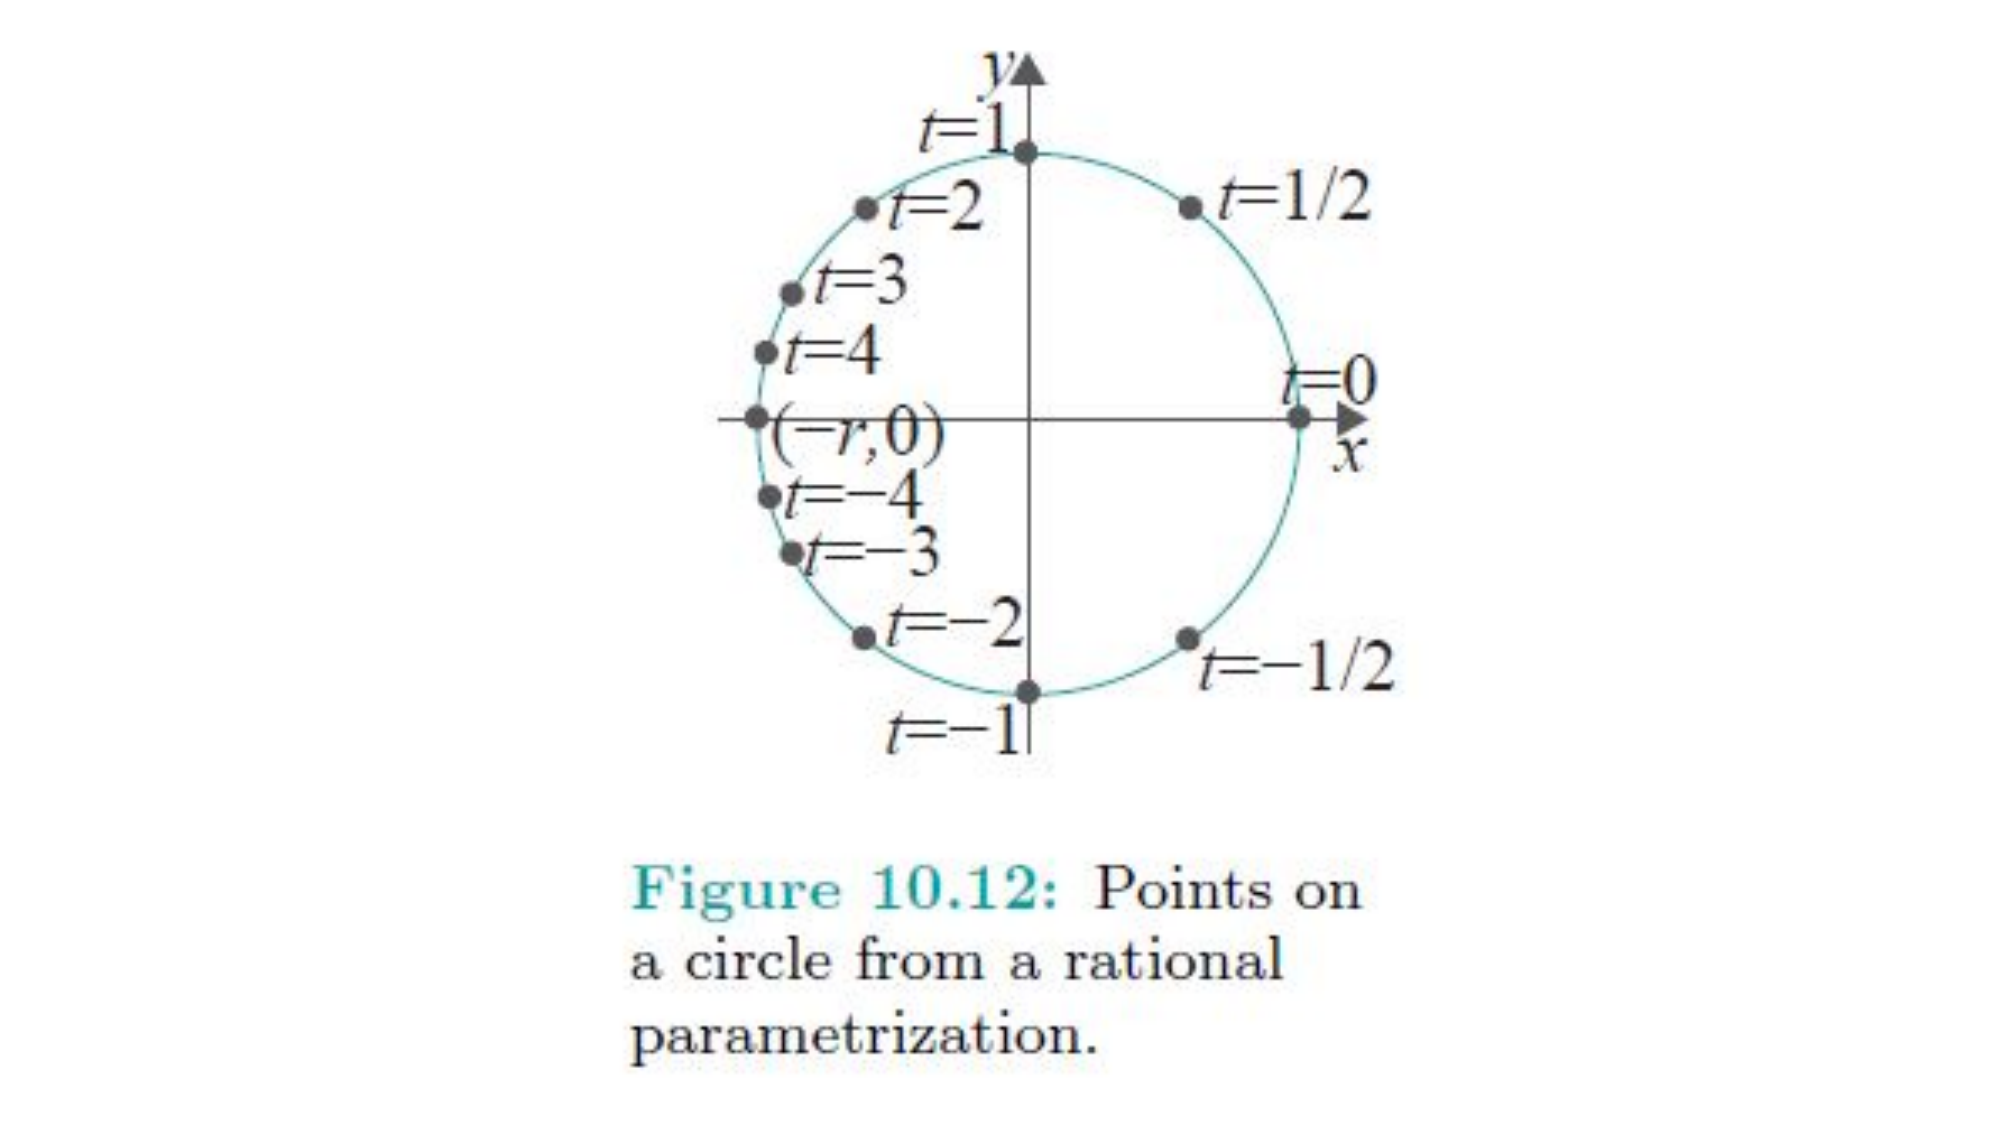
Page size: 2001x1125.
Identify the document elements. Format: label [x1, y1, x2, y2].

picture [571, 0, 1429, 1125]
